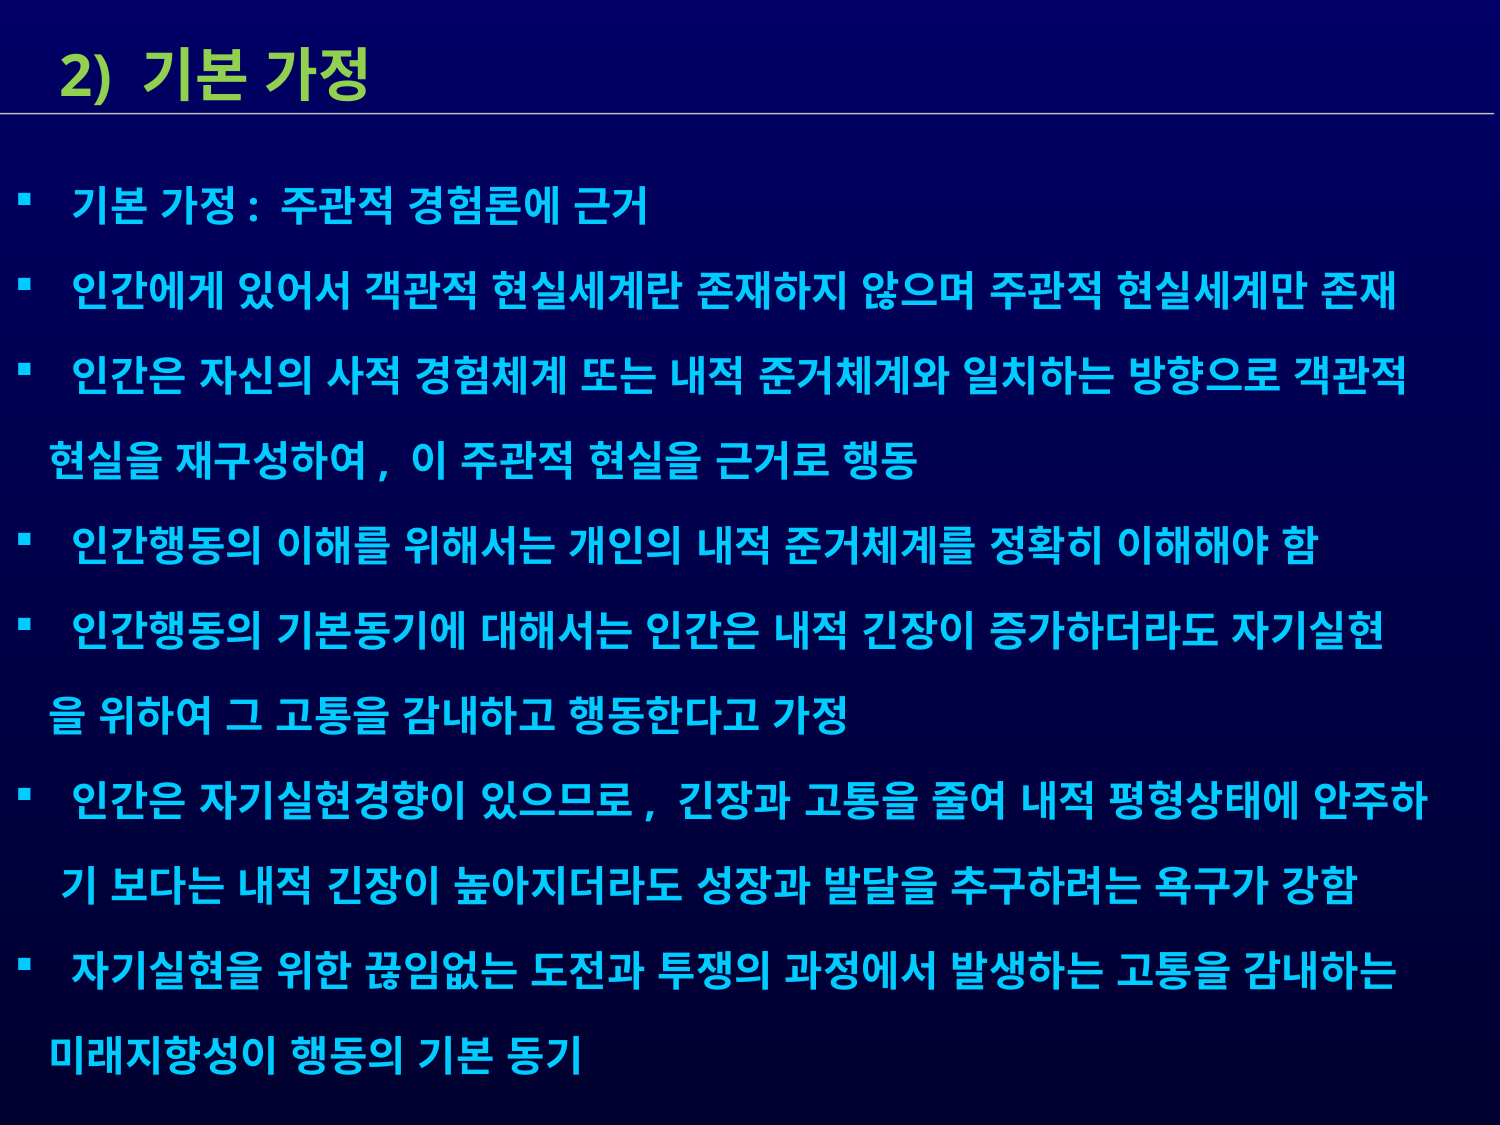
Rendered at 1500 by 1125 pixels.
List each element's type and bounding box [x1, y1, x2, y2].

text_box [0, 30, 1500, 1125]
